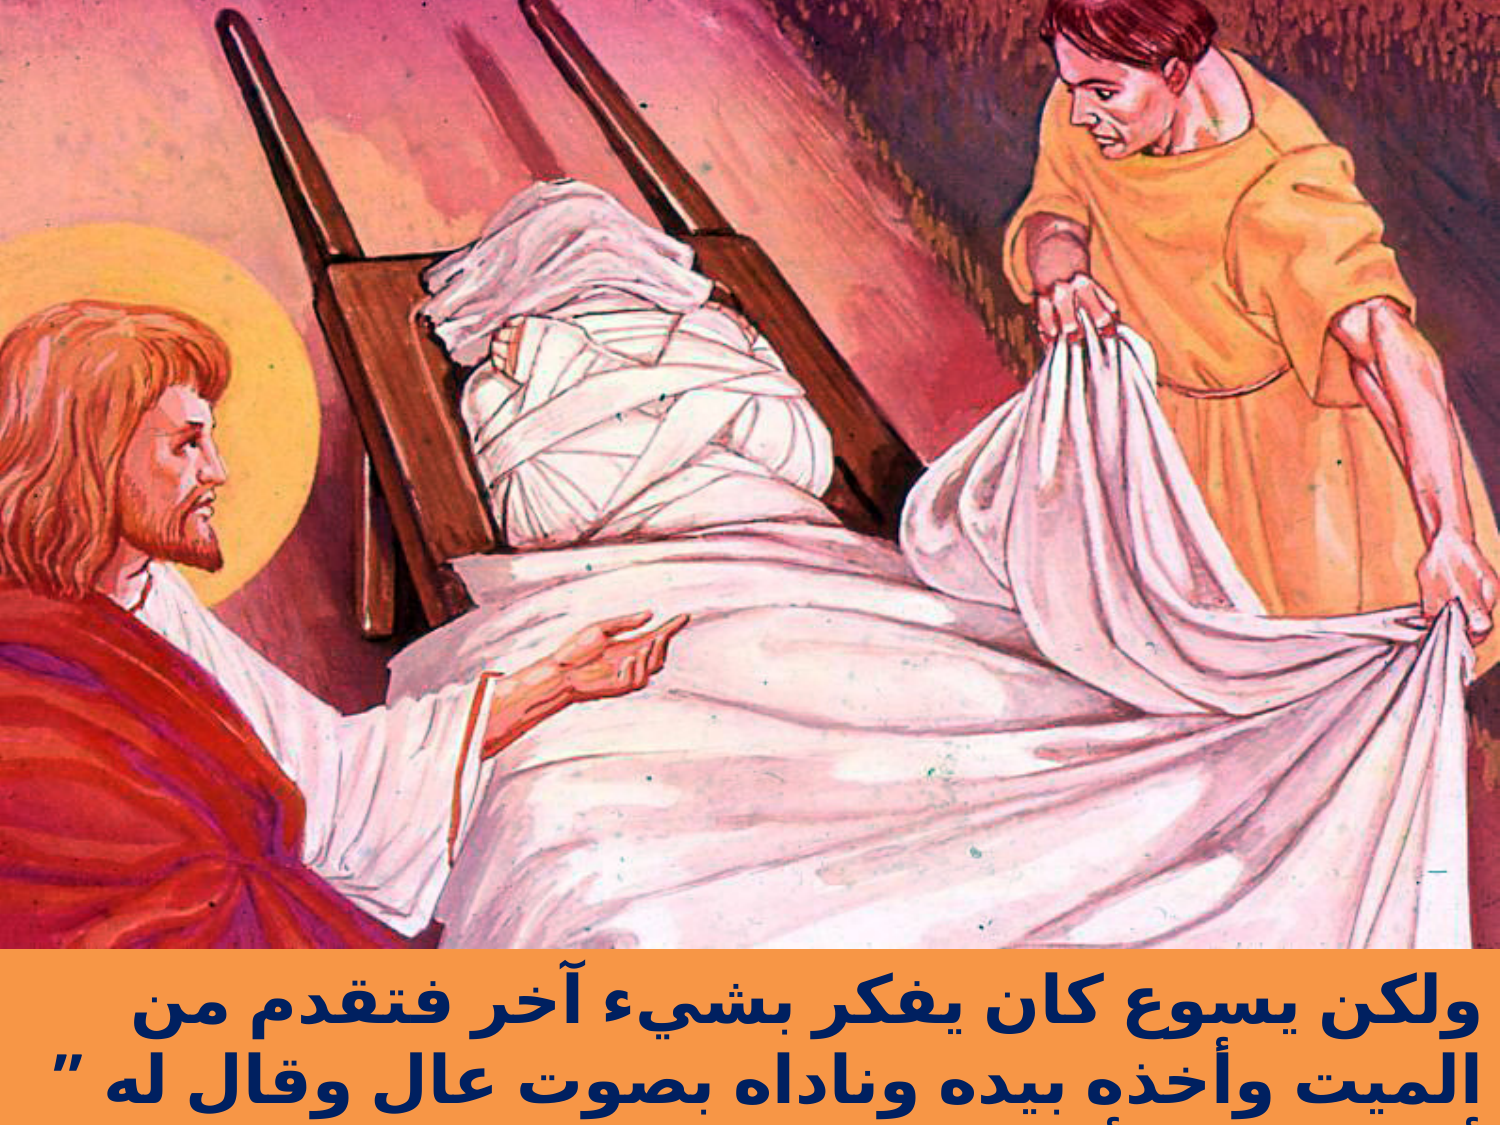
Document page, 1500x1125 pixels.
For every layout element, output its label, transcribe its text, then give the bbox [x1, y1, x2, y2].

picture [0, 0, 1500, 950]
text_box ولكن يسوع كان يفكر بشيء آخر فتقدم من الميت وأخذه بيده وناداه بصوت عال وقال له ” أيها الشاب أقول لك ” قم“ [0, 956, 1500, 1125]
